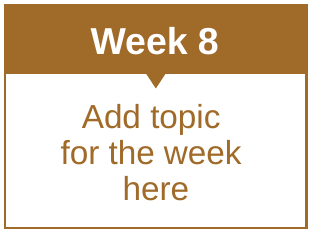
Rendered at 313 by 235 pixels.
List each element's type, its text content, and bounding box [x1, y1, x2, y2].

text_box Add topic for the week here [11, 92, 301, 215]
text_box [4, 4, 308, 229]
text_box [4, 5, 307, 89]
